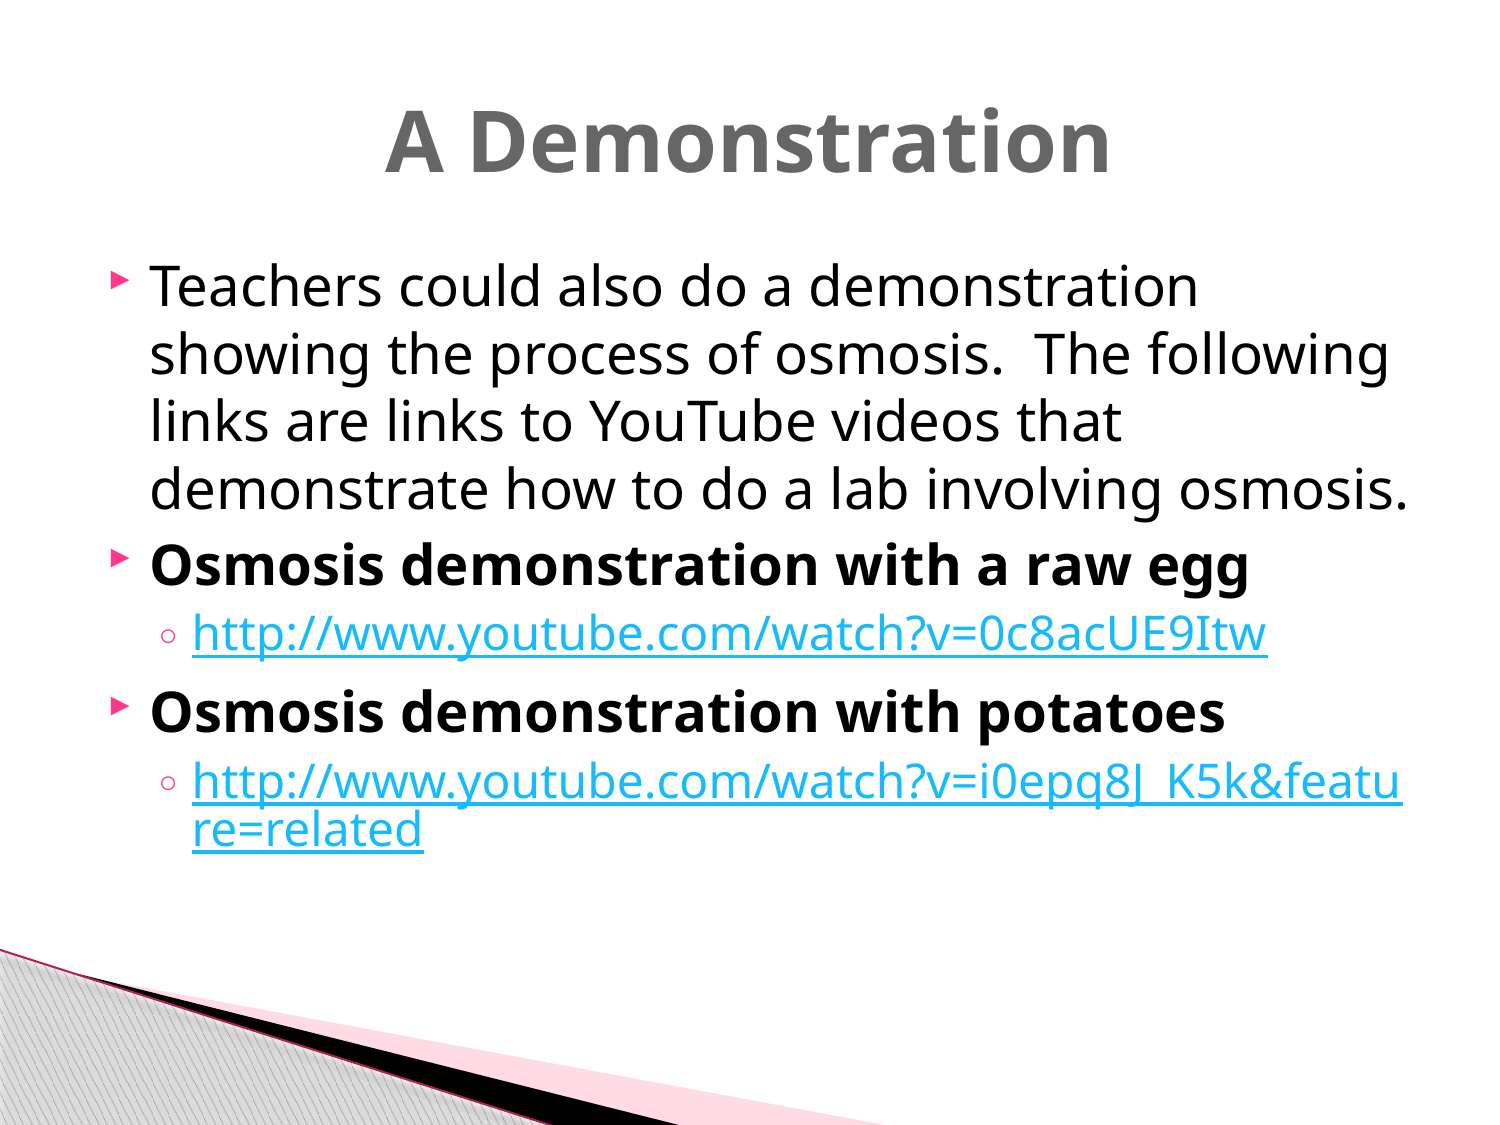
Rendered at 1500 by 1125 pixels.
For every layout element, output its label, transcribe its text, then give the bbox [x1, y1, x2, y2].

title A Demonstration [75, 45, 1425, 233]
list Teachers could also do a demonstration showing the process of osmosis. The following links are links to YouTube videos that demonstrate how to do a lab involving osmosis. Osmosis demonstration with a raw egg http://www.youtube.com/watch?v=0c8acUE9Itw Osmosis demonstration with potatoes http://www.youtube.com/watch?v=i0epq8J_K5k&feature=related [75, 243, 1425, 986]
